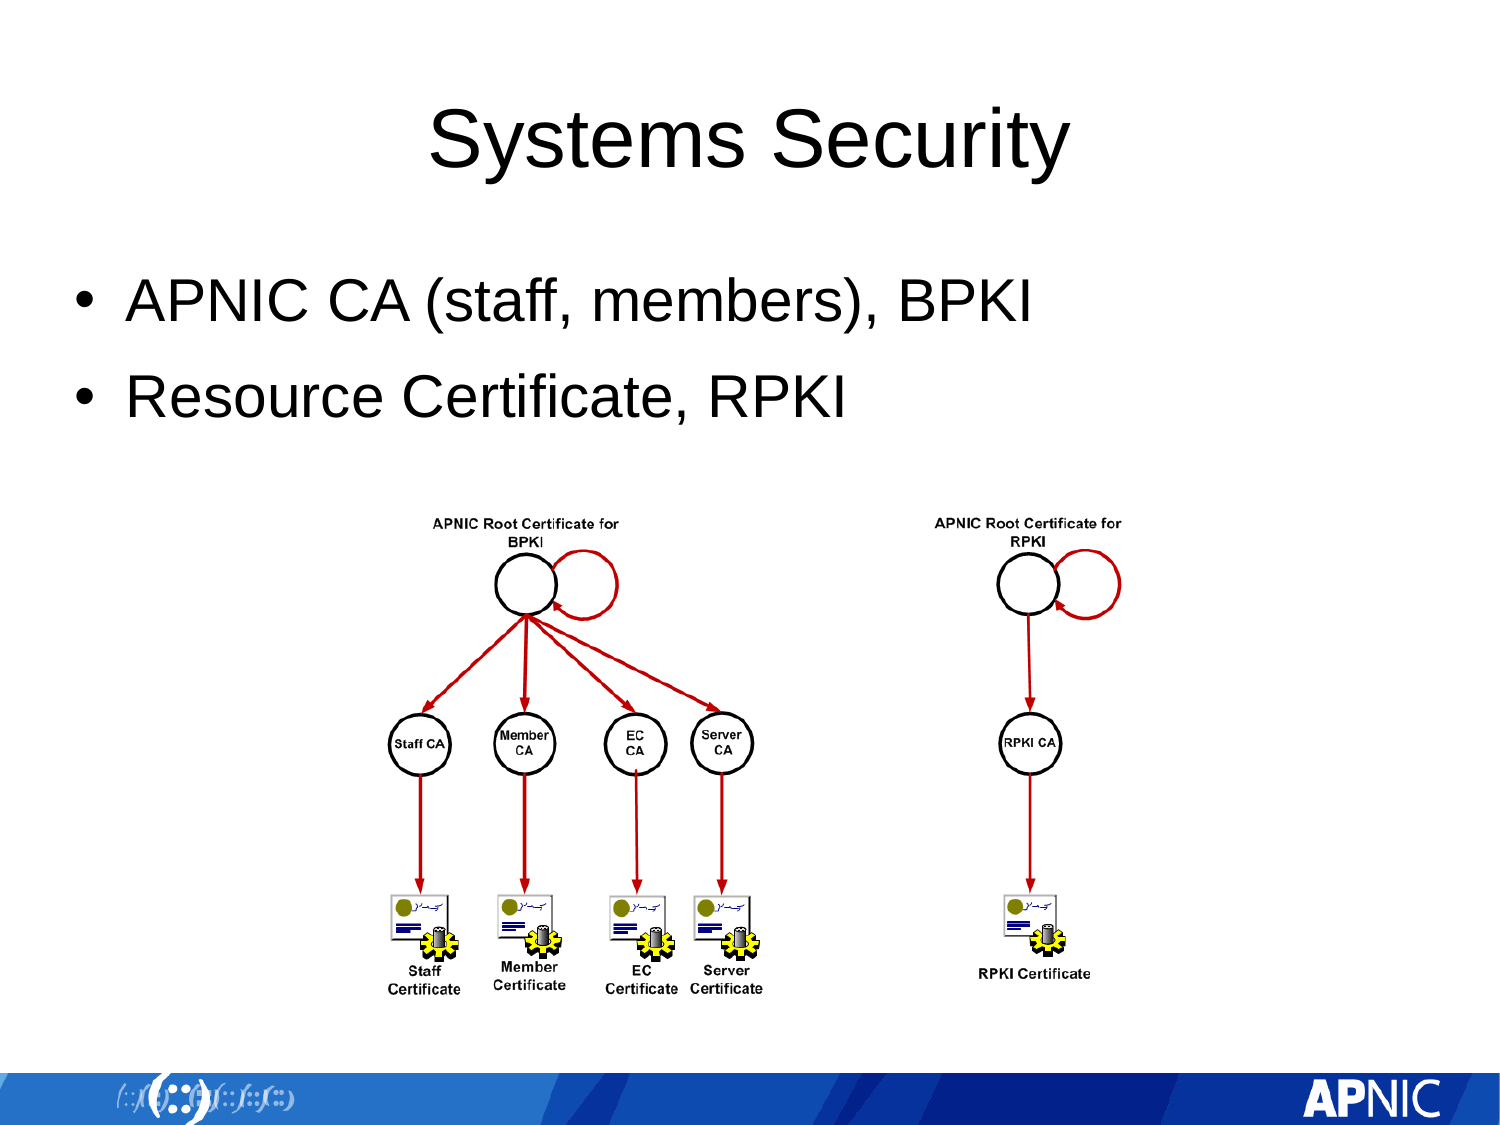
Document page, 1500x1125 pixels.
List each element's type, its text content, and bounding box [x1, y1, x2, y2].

list APNIC CA (staff, members), BPKI Resource Certificate, RPKI [74, 262, 1425, 1006]
title Systems Security [74, 44, 1425, 233]
picture [387, 477, 1126, 1032]
picture [0, 1069, 1500, 1125]
